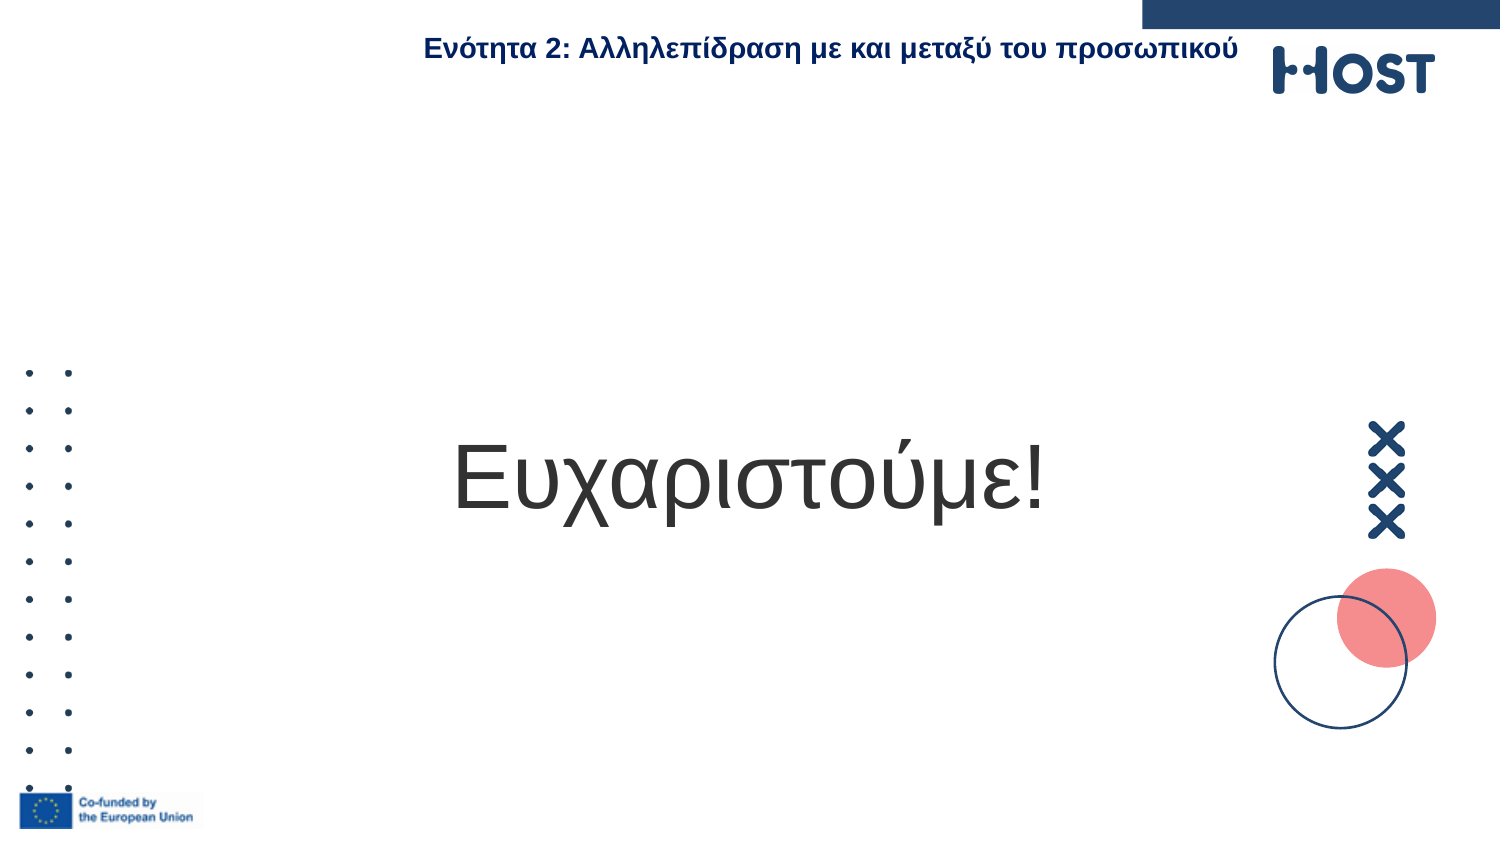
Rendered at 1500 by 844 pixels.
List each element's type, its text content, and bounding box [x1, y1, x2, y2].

text_box Ενότητα 2: Αλληλεπίδραση με και μεταξύ του προσωπικού [408, 10, 1263, 68]
text_box Ευχαριστoύμε! [444, 184, 1056, 528]
picture [0, 370, 204, 829]
picture [1273, 46, 1435, 94]
picture [1368, 421, 1405, 539]
